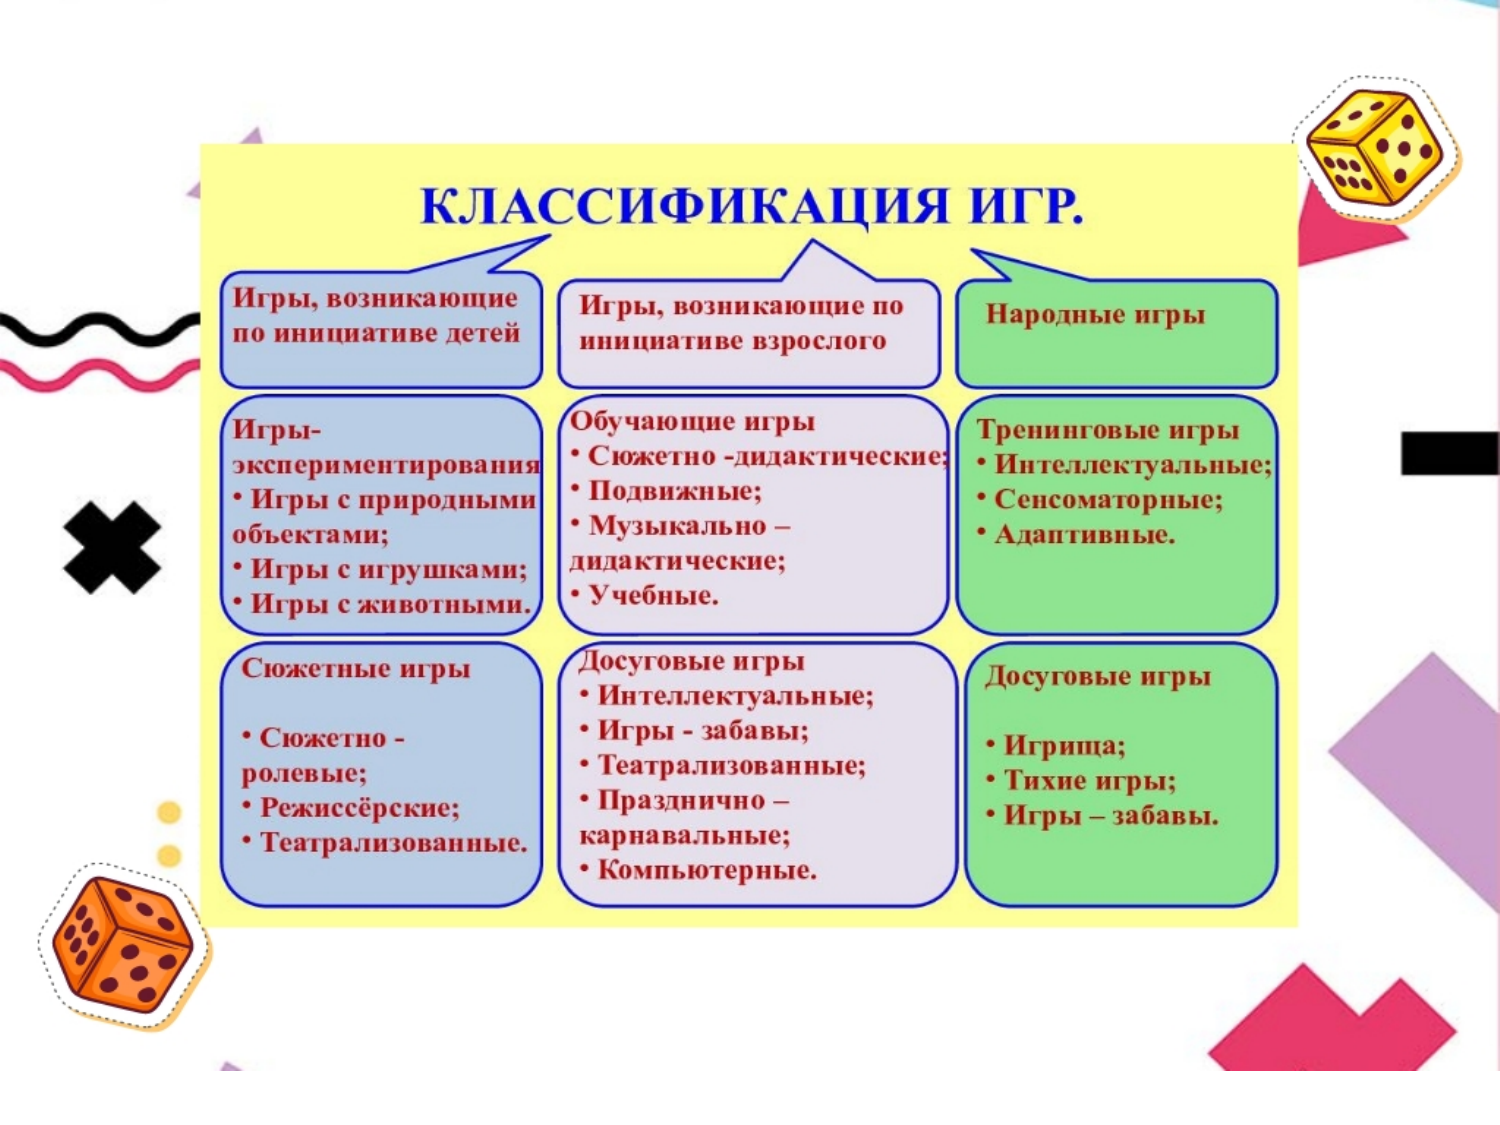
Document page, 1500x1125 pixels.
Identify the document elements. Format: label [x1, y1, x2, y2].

list [0, 0, 1500, 1071]
